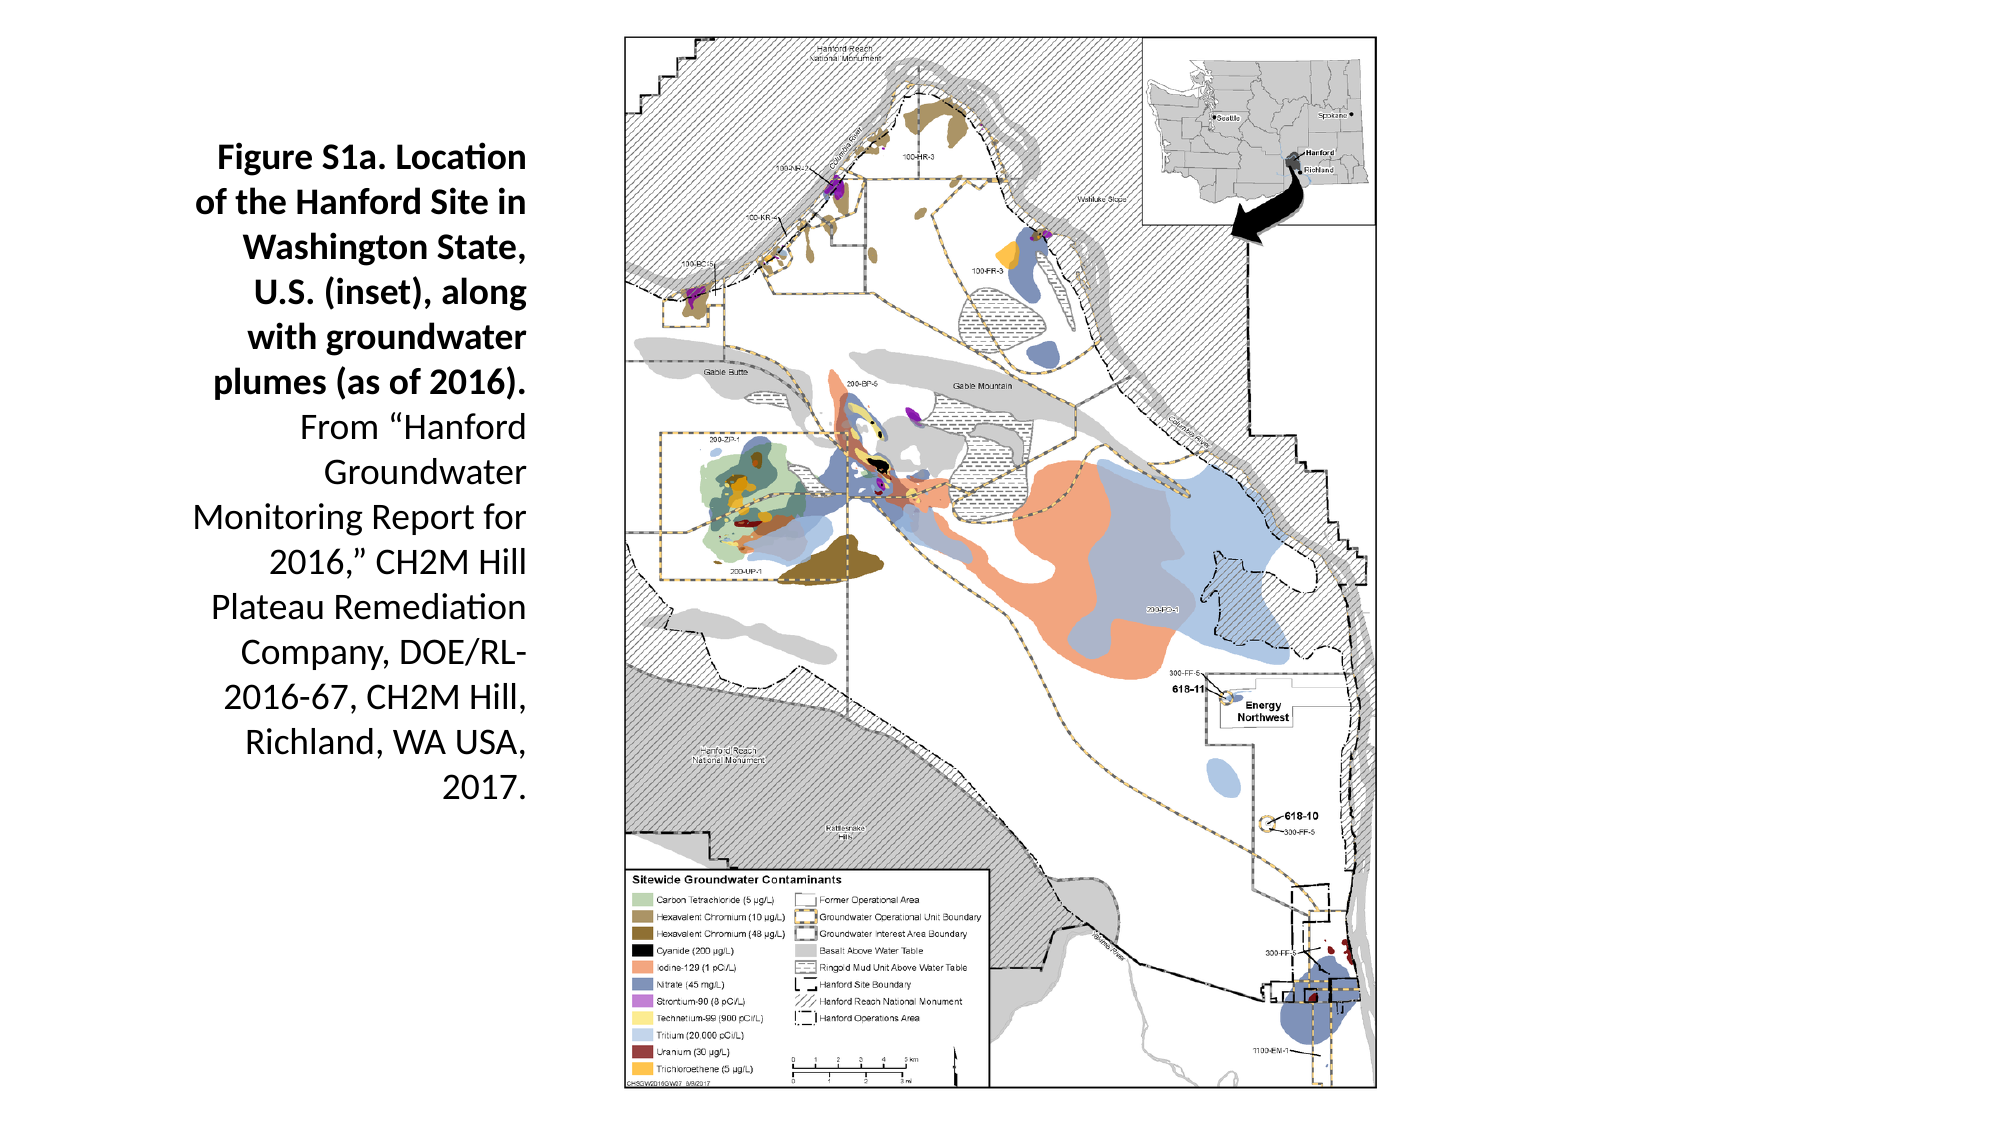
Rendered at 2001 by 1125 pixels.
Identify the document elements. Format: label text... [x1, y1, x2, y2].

text_box Figure S1a. Location of the Hanford Site in Washington State, U.S. (inset), along with groundwater plumes (as of 2016). From “Hanford Groundwater Monitoring Report for 2016,” CH2M Hill Plateau Remediation Company, DOE/RL-2016-67, CH2M Hill, Richland, WA USA, 2017. [167, 124, 542, 814]
picture [587, 0, 1413, 1125]
